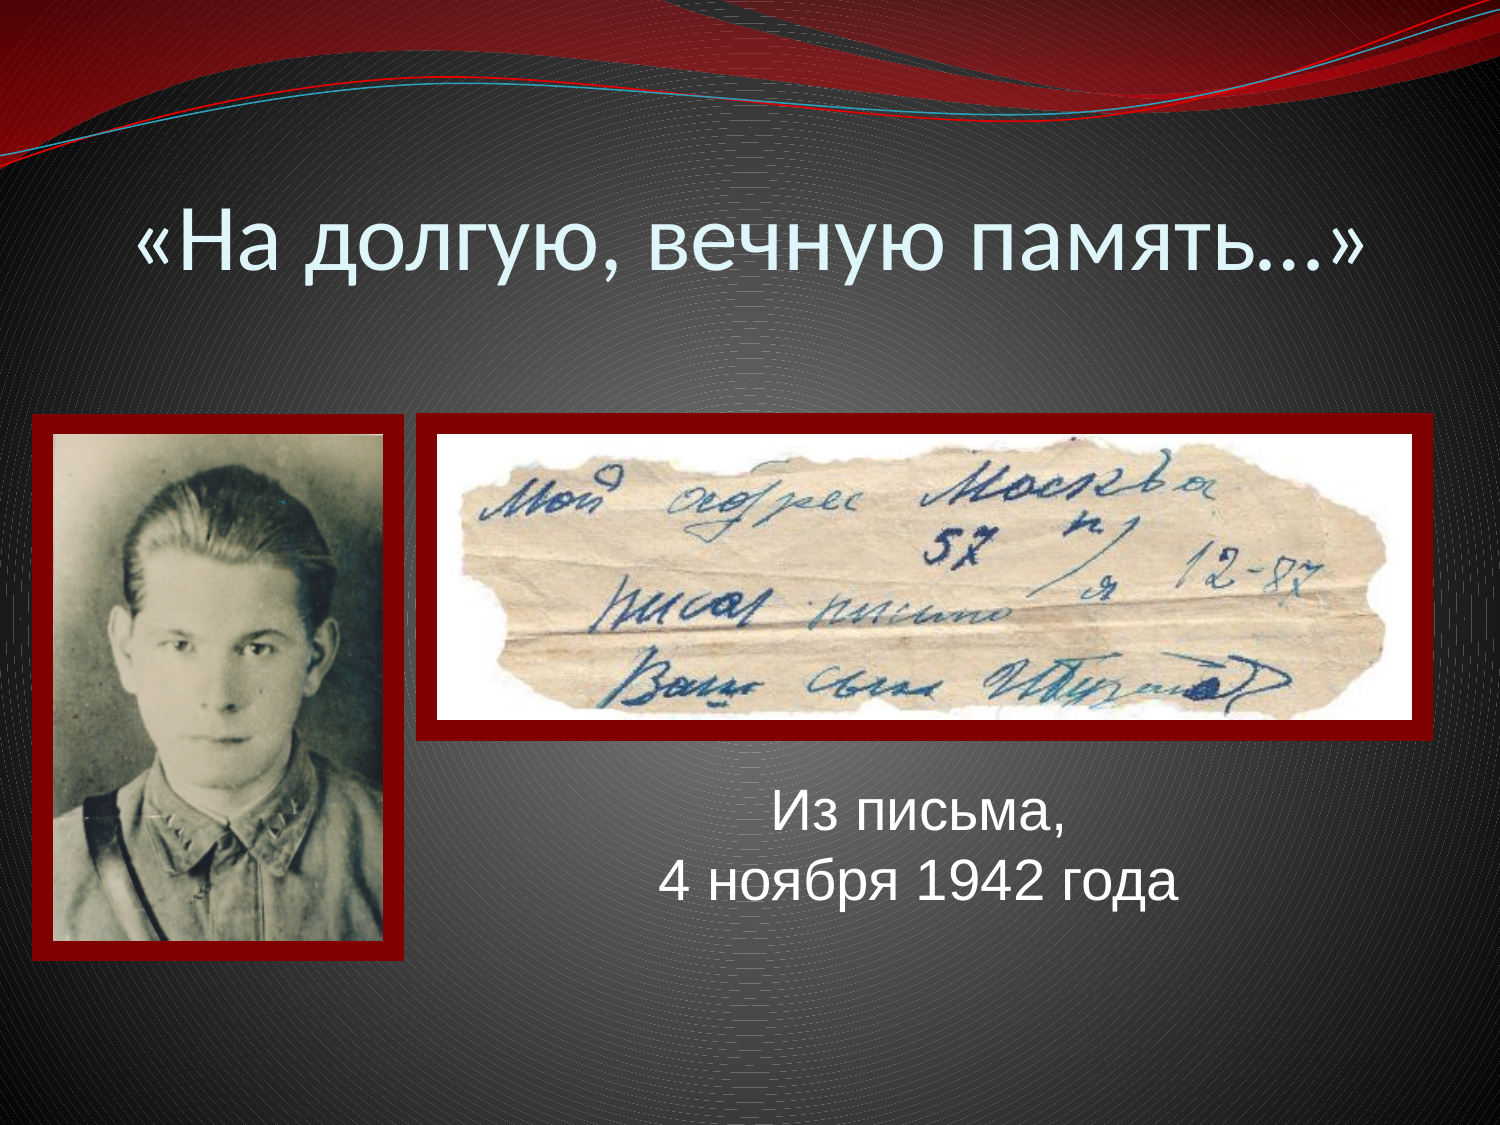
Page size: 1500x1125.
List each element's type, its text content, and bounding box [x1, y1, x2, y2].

text_box Из письма, 4 ноября 1942 года [590, 764, 1248, 920]
title «На долгую, вечную память…» [0, 101, 1500, 290]
picture [52, 434, 384, 941]
picture [436, 433, 1412, 720]
